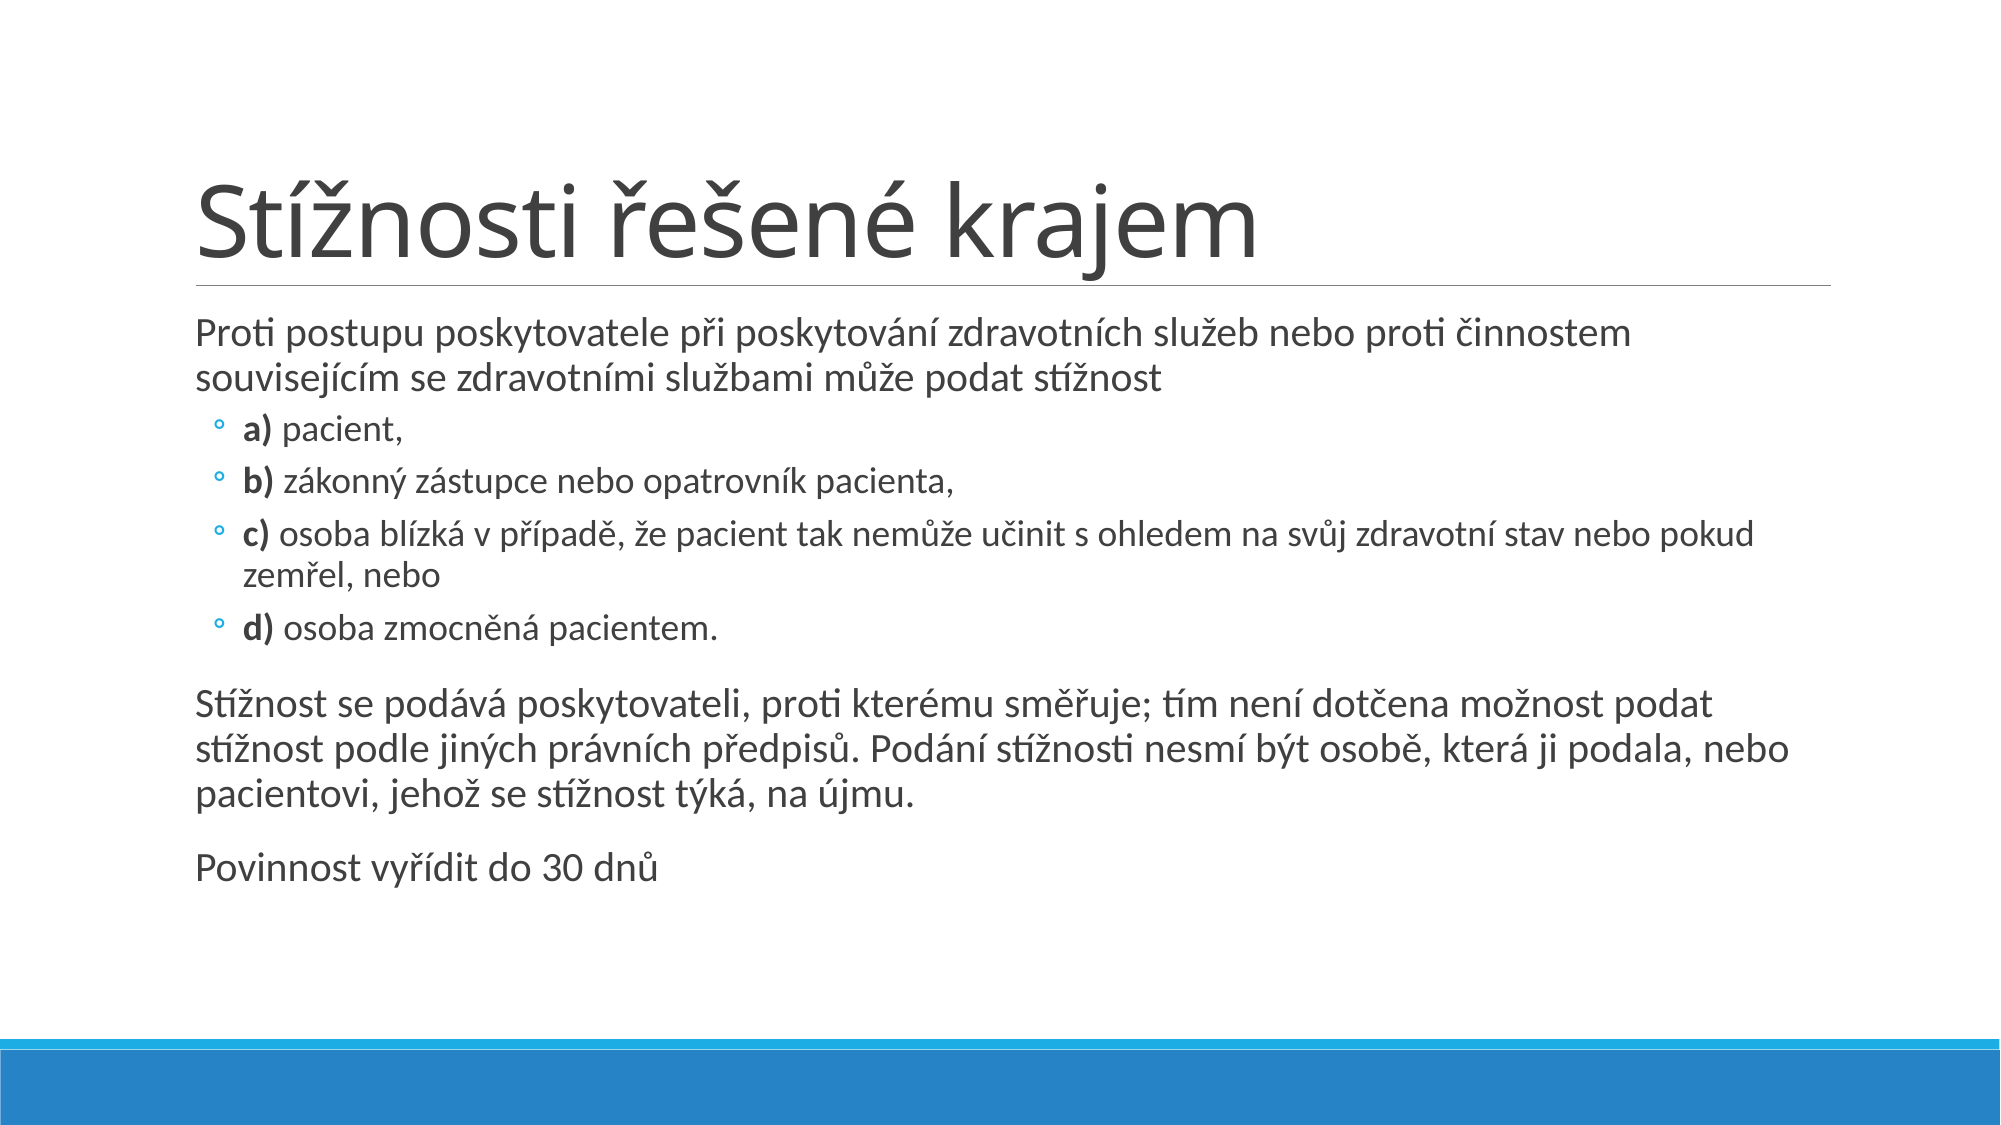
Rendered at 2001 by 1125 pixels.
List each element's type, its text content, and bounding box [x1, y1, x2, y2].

list Proti postupu poskytovatele při poskytování zdravotních služeb nebo proti činnostem souvisejícím se zdravotními službami může podat stížnost a) pacient, b) zákonný zástupce nebo opatrovník pacienta, c) osoba blízká v případě, že pacient tak nemůže učinit s ohledem na svůj zdravotní stav nebo pokud zemřel, nebo d) osoba zmocněná pacientem. Stížnost se podává poskytovateli, proti kterému směřuje; tím není dotčena možnost podat stížnost podle jiných právních předpisů. Podání stížnosti nesmí být osobě, která ji podala, nebo pacientovi, jehož se stížnost týká, na újmu. Povinnost vyřídit do 30 dnů [180, 302, 1830, 963]
title Stížnosti řešené krajem [180, 47, 1830, 285]
